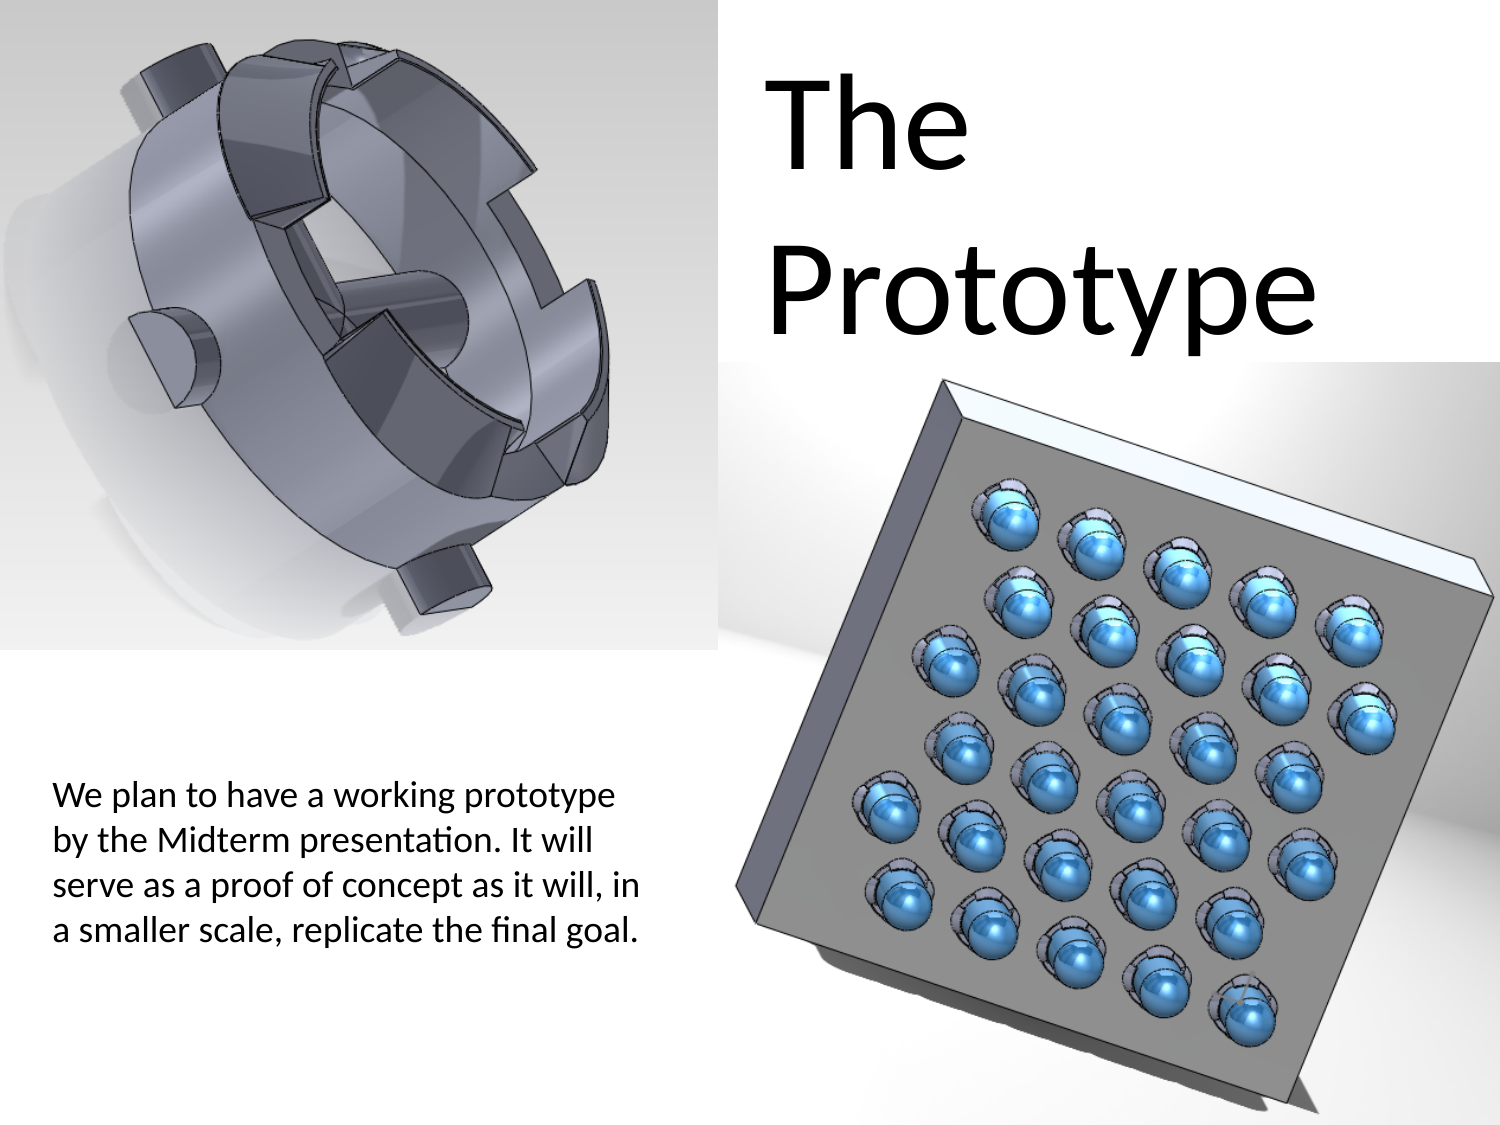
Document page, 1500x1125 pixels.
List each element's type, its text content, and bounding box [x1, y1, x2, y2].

text_box We plan to have a working prototype by the Midterm presentation. It will serve as a proof of concept as it will, in a smaller scale, replicate the final goal. [37, 762, 675, 958]
text_box The Prototype [750, 24, 1388, 360]
picture [0, 0, 1500, 1125]
